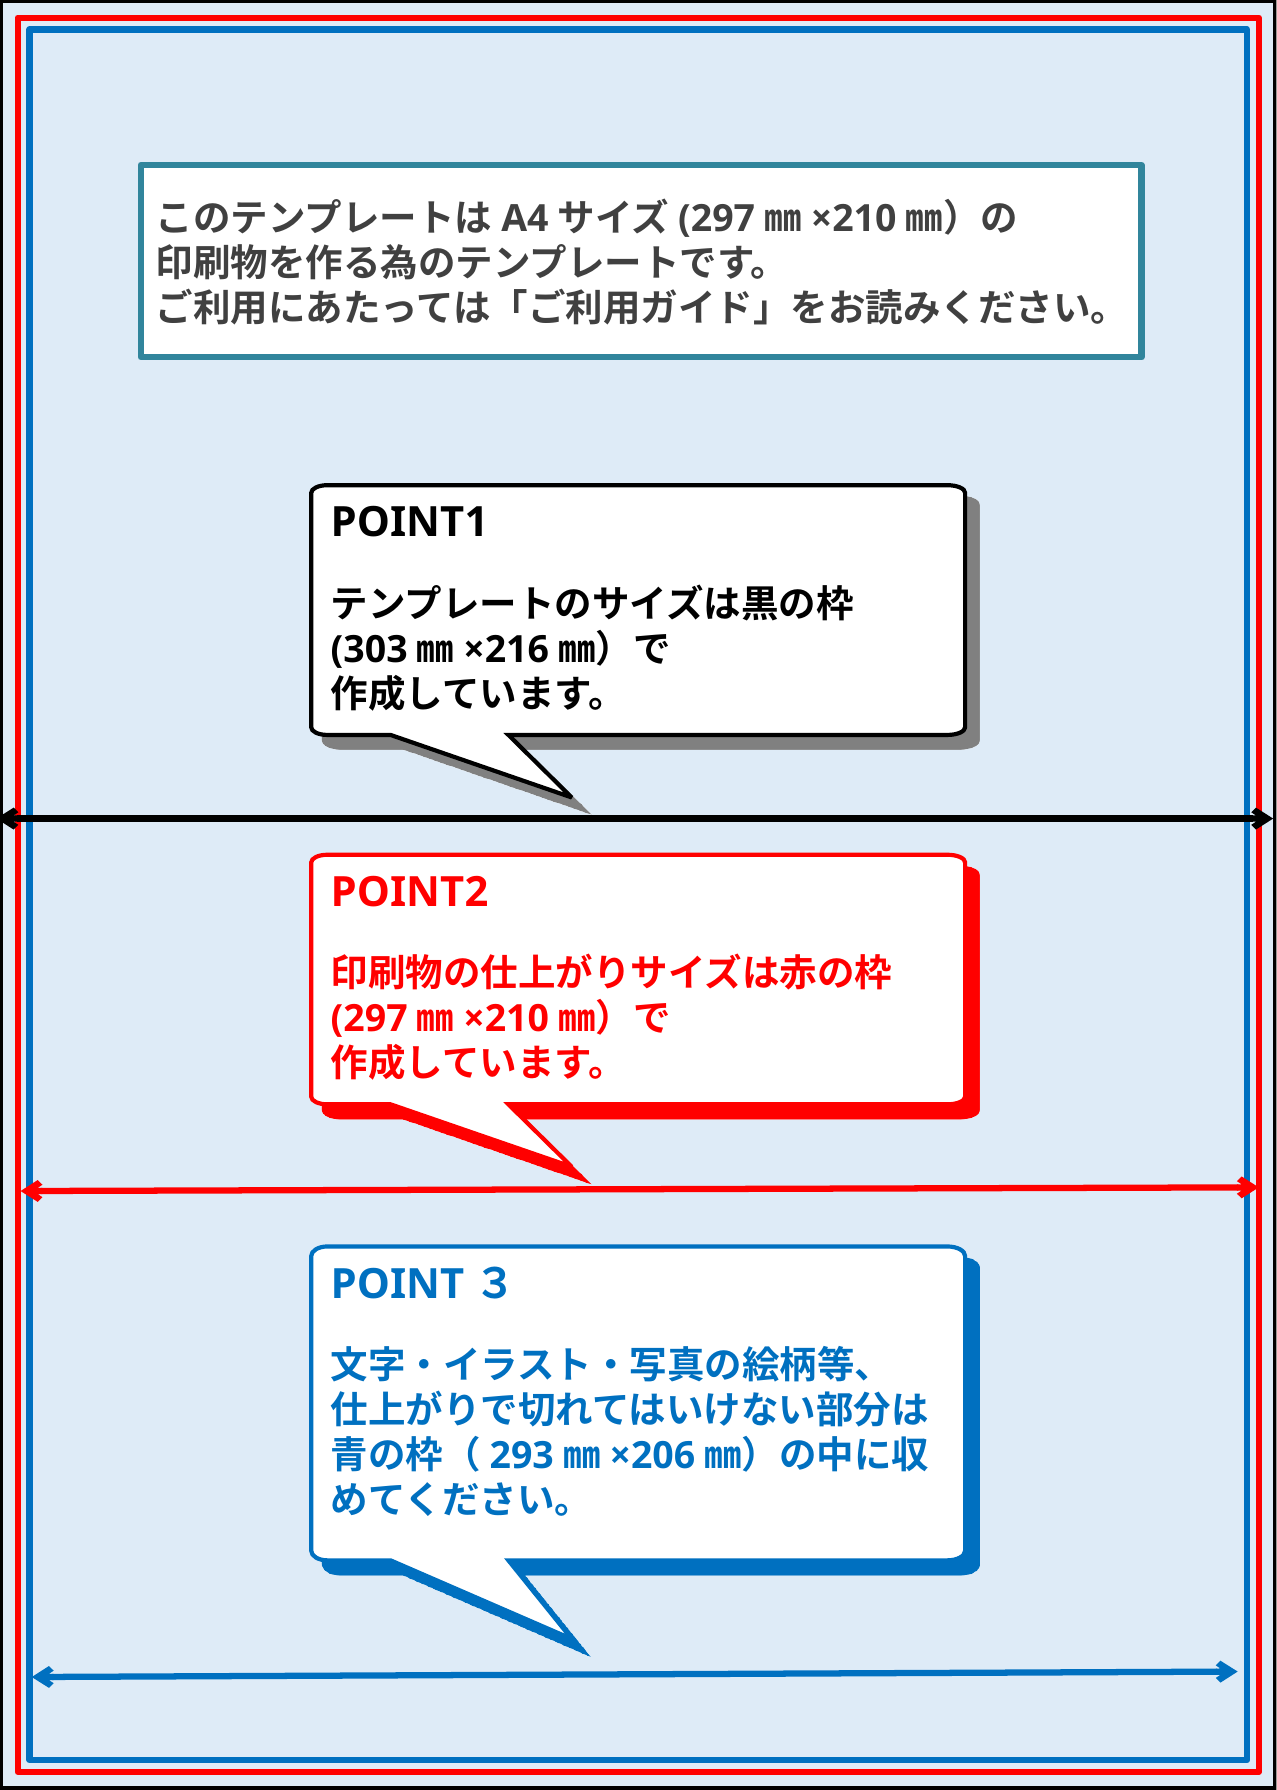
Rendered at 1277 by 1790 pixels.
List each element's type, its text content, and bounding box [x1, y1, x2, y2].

text_box POINT1 テンプレートのサイズは黒の枠 (303㎜×216㎜）で 作成しています。 [311, 485, 966, 798]
text_box [1249, 827, 1261, 1188]
text_box [27, 27, 1249, 815]
text_box [16, 16, 1261, 815]
text_box [16, 1196, 1261, 1774]
text_box [0, 0, 1277, 1790]
text_box POINT３ 文字・イラスト・写真の絵柄等、 仕上がりで切れてはいけない部分は 青の枠（293㎜×206㎜）の中に収めてください。 [311, 1246, 966, 1639]
text_box POINT2 印刷物の仕上がりサイズは赤の枠(297㎜×210㎜）で 作成しています。 [311, 854, 966, 1167]
text_box このテンプレートはA4サイズ(297㎜×210㎜）の 印刷物を作る為のテンプレートです。 ご利用にあたっては「ご利用ガイド」をお読みください。 [139, 163, 1144, 359]
text_box [27, 827, 1249, 1185]
text_box [16, 827, 27, 1190]
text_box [31, 1671, 1238, 1678]
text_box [20, 1187, 1260, 1192]
text_box [27, 1201, 1249, 1762]
